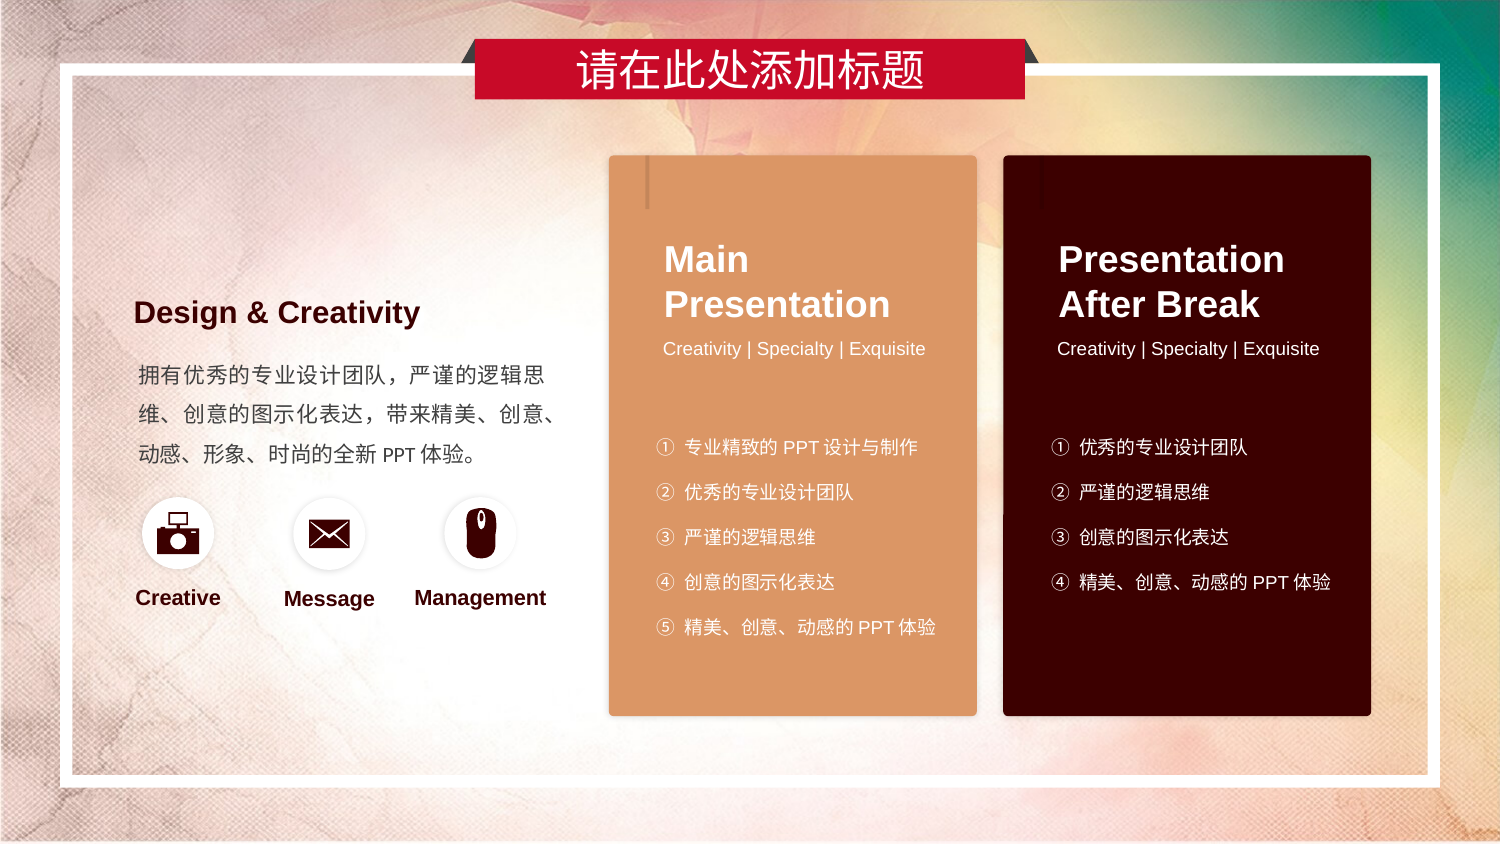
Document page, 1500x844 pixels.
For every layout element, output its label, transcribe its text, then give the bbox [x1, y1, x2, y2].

text_box Creativity | Specialty | Exquisite [648, 329, 941, 367]
text_box [607, 154, 978, 718]
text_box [293, 497, 366, 570]
text_box Design & Creativity [118, 284, 436, 337]
text_box Main Presentation [649, 227, 906, 329]
text_box Creativity | Specialty | Exquisite [1042, 329, 1335, 367]
text_box [1002, 154, 1373, 718]
picture [0, 0, 1500, 844]
text_box [459, 38, 474, 65]
text_box 请在此处添加标题 [474, 38, 1025, 100]
text_box Presentation After Break [1043, 227, 1301, 329]
text_box [1026, 38, 1041, 65]
text_box 拥有优秀的专业设计团队，严谨的逻辑思维、创意的图示化表达，带来精美、创意、动感、形象、时尚的全新PPT体验。 [123, 341, 561, 474]
text_box [59, 62, 1441, 789]
text_box Message [268, 577, 390, 619]
text_box 专业精致的PPT设计与制作 优秀的专业设计团队 严谨的逻辑思维 创意的图示化表达 精美、创意、动感的PPT体验 [641, 383, 952, 646]
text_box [142, 497, 215, 570]
text_box Management [399, 576, 562, 618]
text_box Creative [120, 576, 236, 618]
text_box 优秀的专业设计团队 严谨的逻辑思维 创意的图示化表达 精美、创意、动感的PPT体验 [1036, 383, 1346, 601]
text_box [444, 497, 517, 570]
